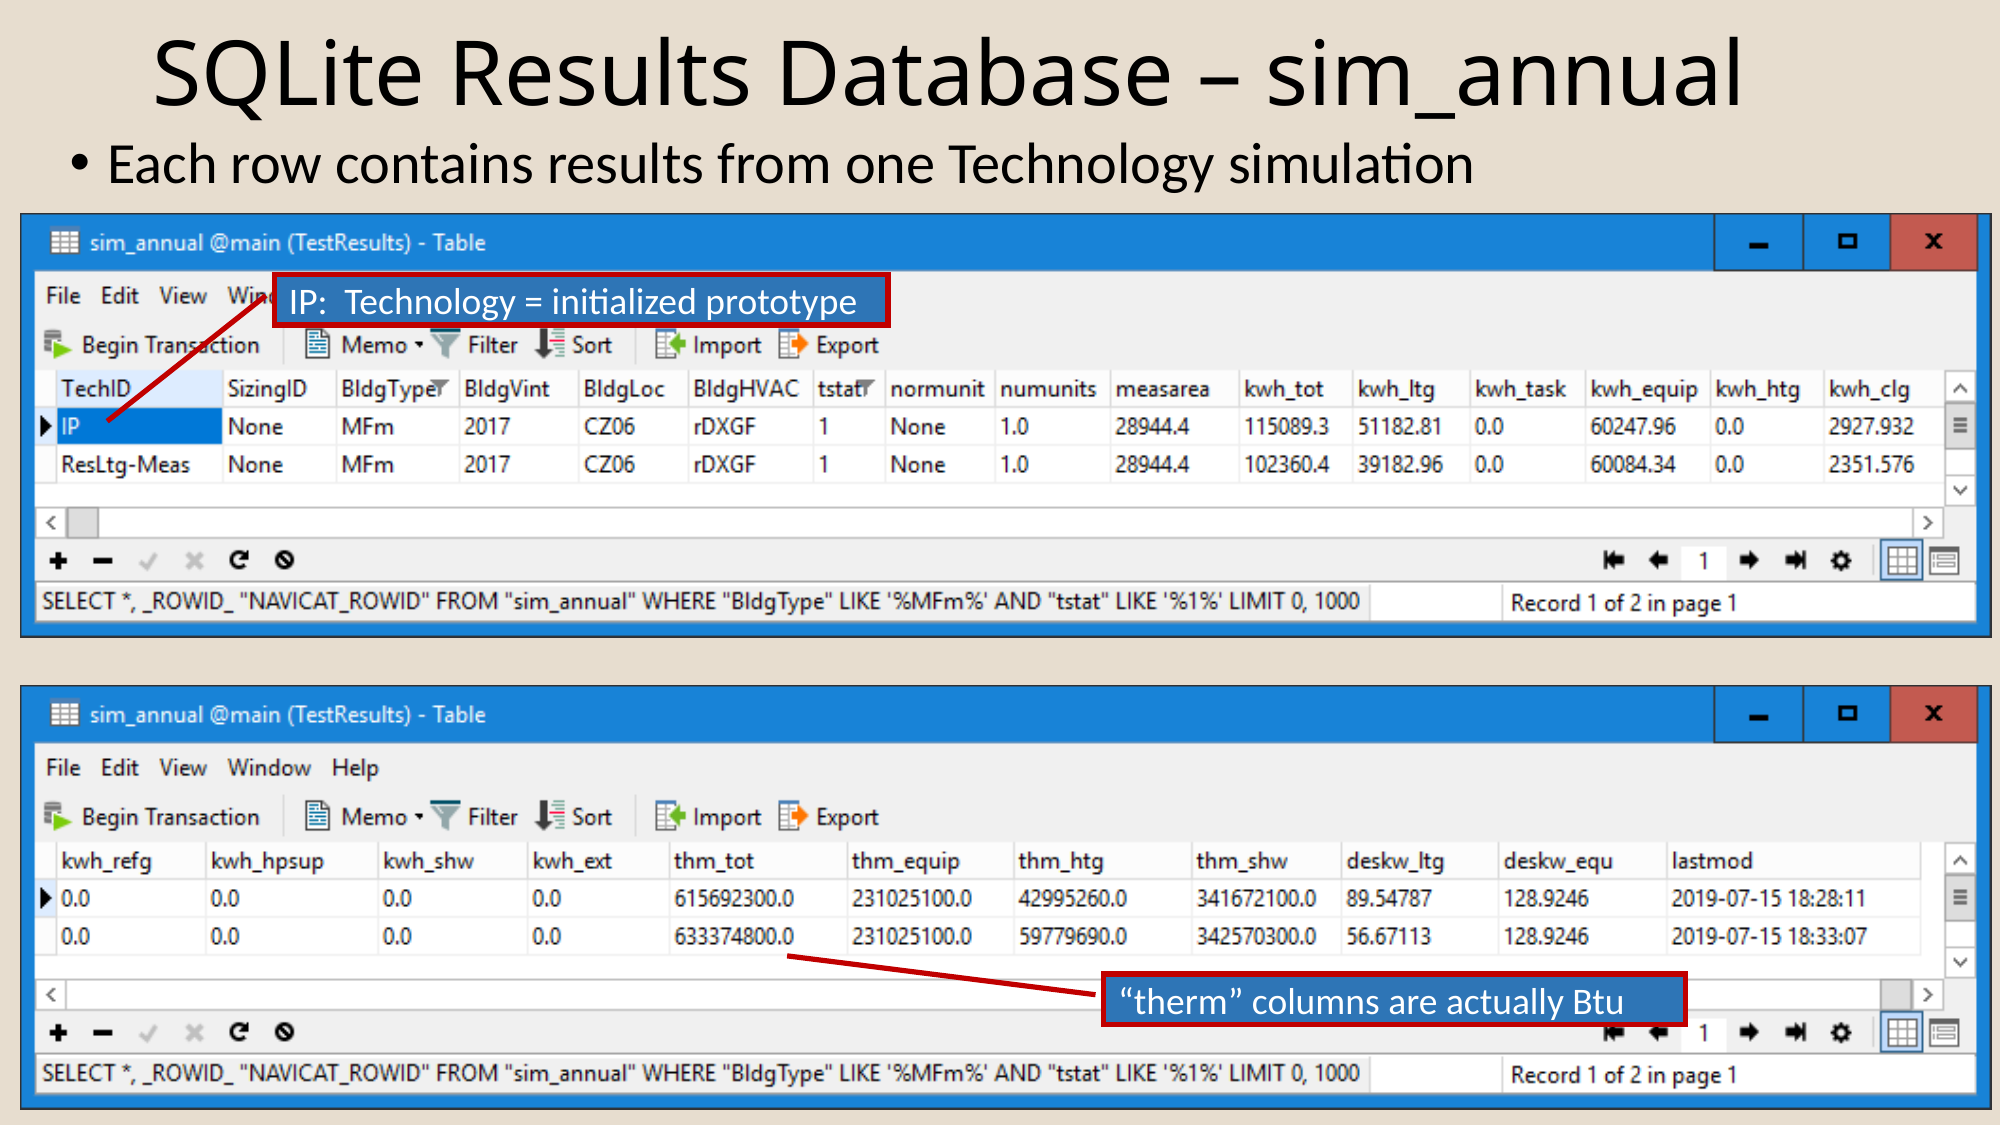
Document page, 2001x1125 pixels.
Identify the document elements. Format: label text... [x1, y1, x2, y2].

title SQLite Results Database – sim_annual [137, 20, 1863, 133]
list Each row contains results from one Technology simulation [54, 125, 1780, 213]
picture [20, 685, 1992, 1110]
picture [20, 213, 1992, 638]
